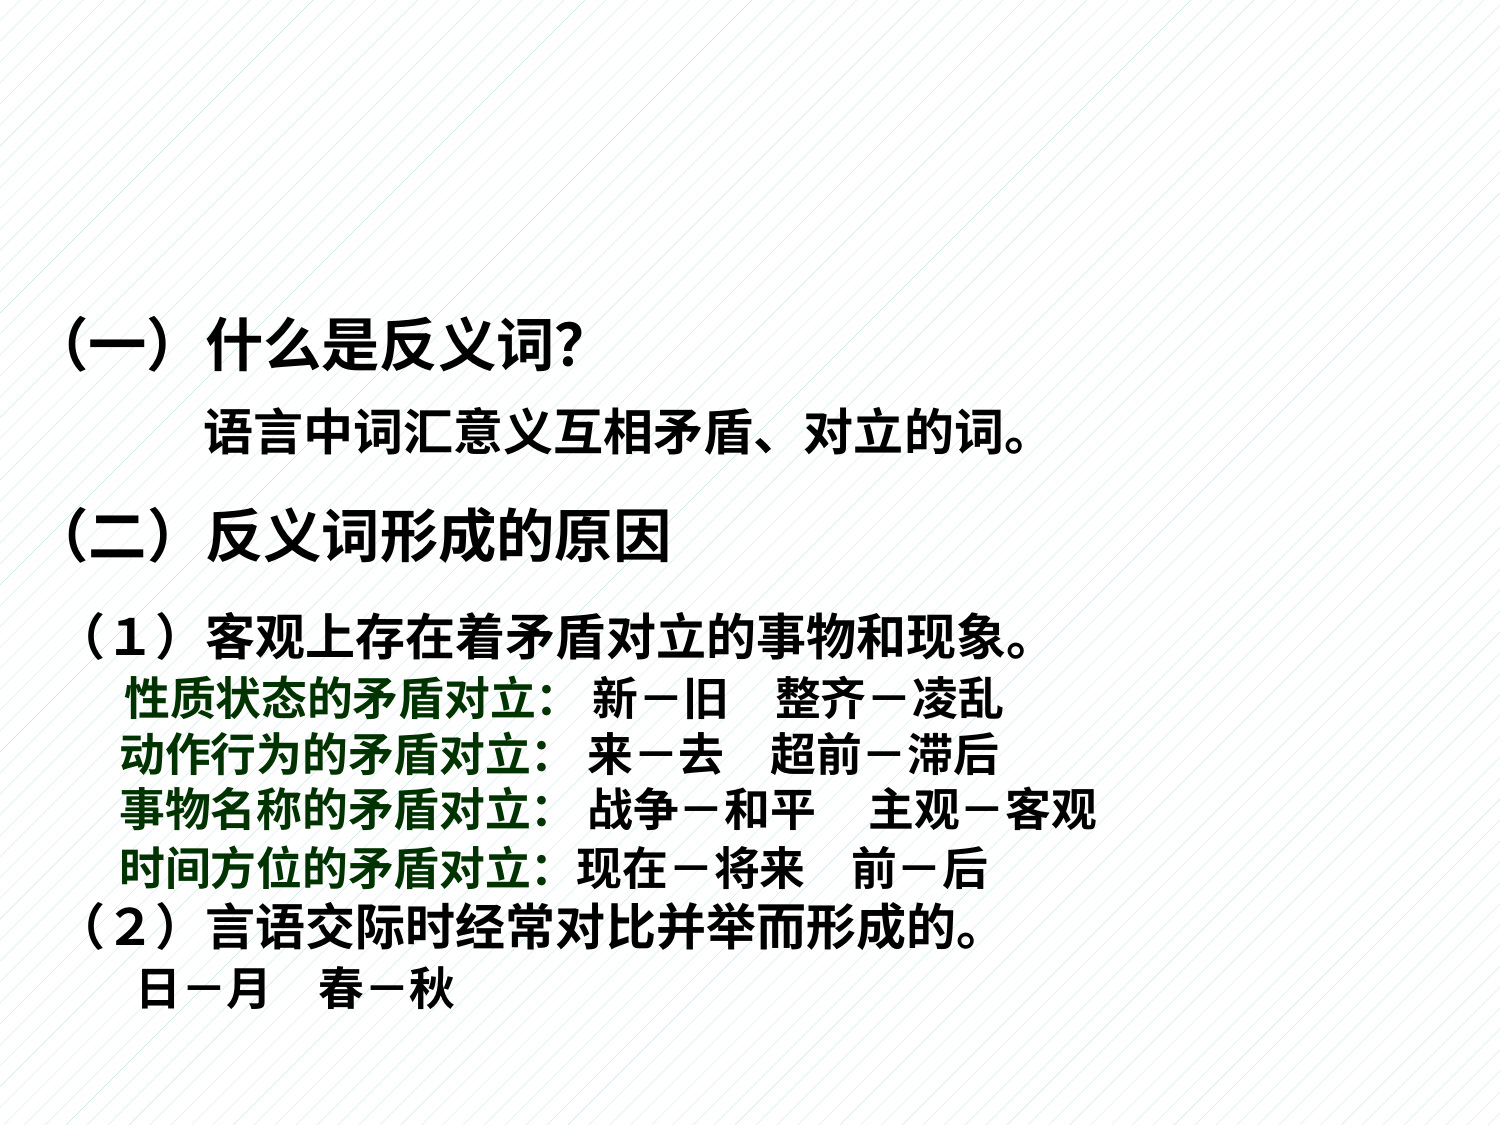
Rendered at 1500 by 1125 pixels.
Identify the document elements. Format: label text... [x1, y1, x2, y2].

text_box 语言中词汇意义互相矛盾、对立的词。 [189, 392, 1069, 468]
text_box （一）什么是反义词？ [15, 300, 632, 385]
text_box （１）客观上存在着矛盾对立的事物和现象。 性质状态的矛盾对立： 新－旧 整齐－凌乱 动作行为的矛盾对立： 来－去 超前－滞后 事物名称的矛盾对立： 战争－和平 主观－客观 时间方位的矛盾对立：现在－将来 前－后 （２）言语交际时经常对比并举而形成的。 日－月 春－秋 [41, 597, 1292, 1023]
text_box （二）反义词形成的原因 [15, 491, 691, 577]
